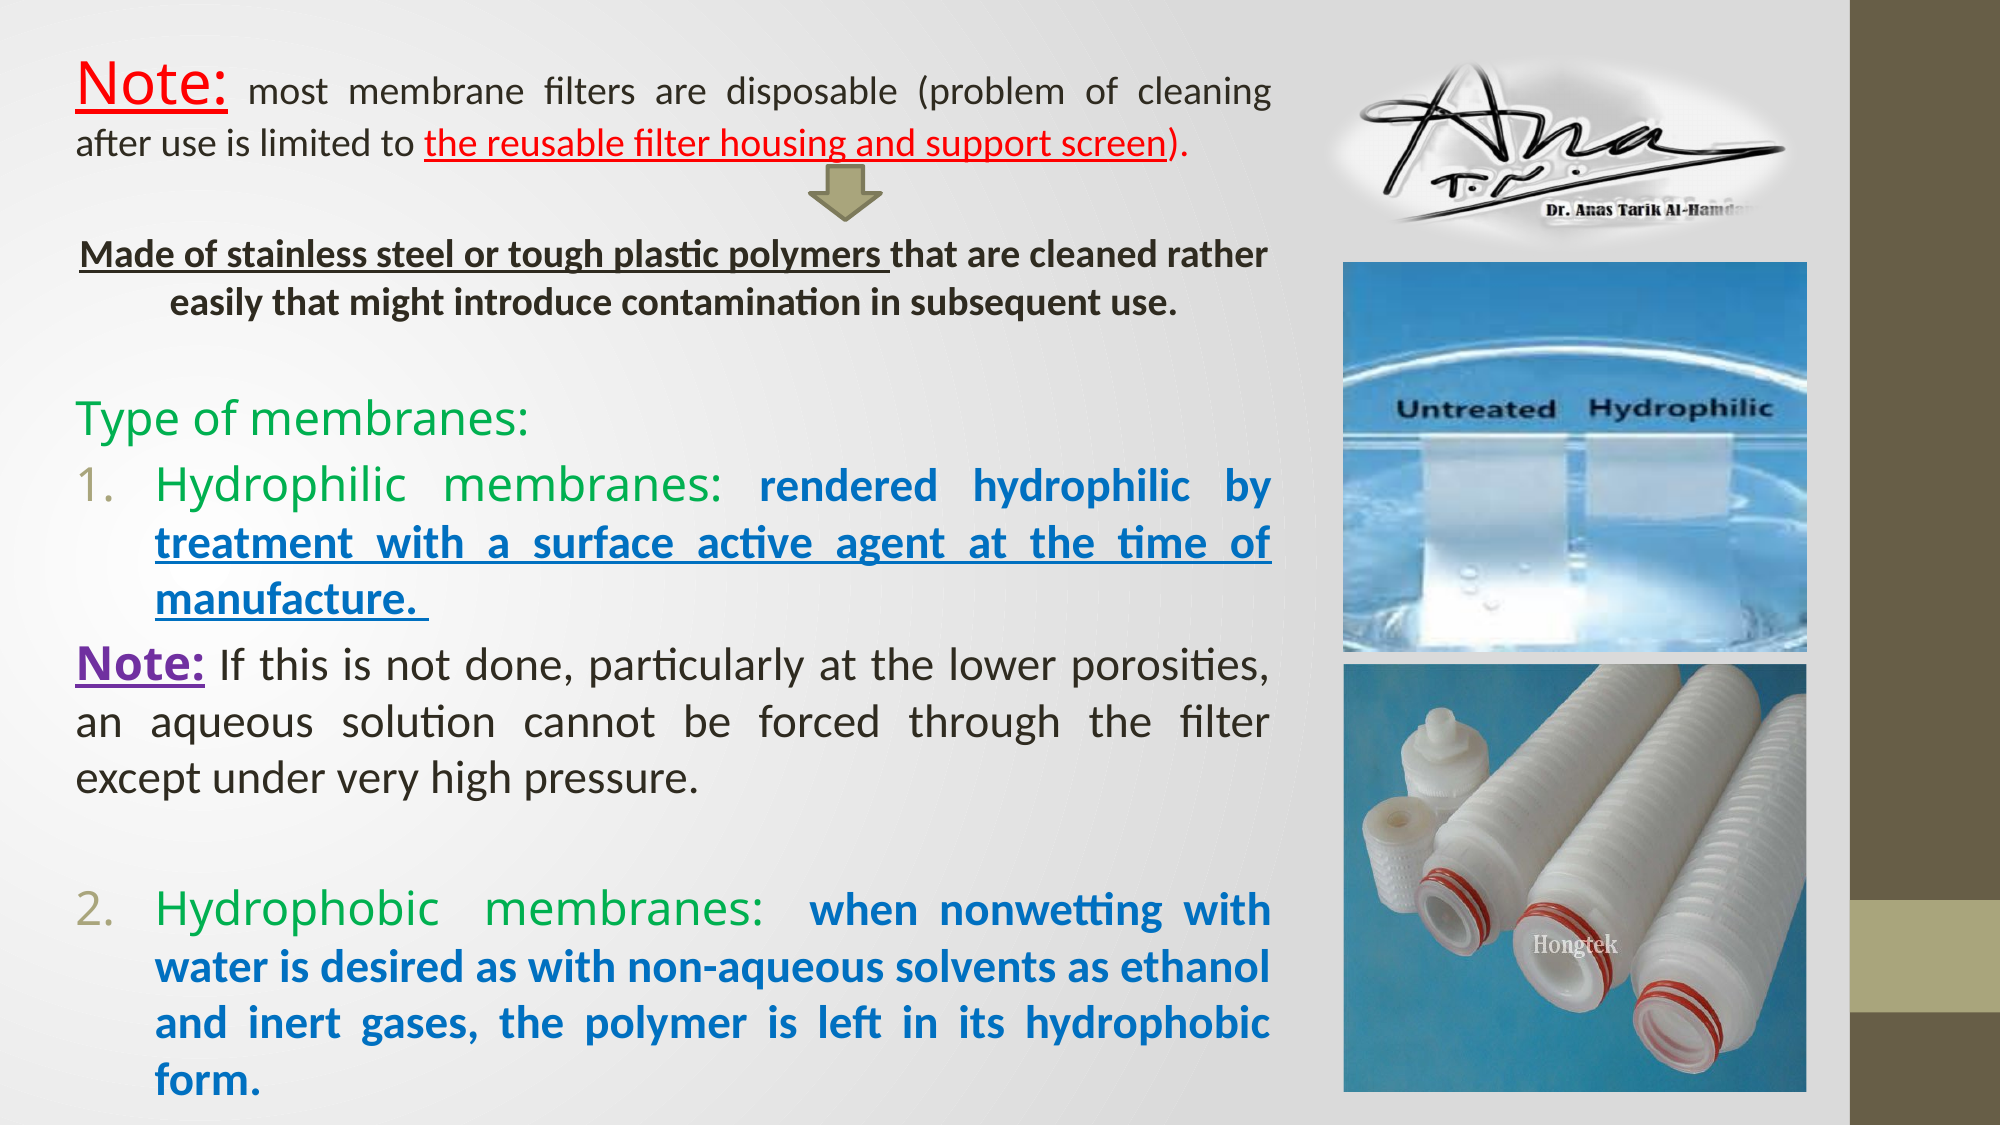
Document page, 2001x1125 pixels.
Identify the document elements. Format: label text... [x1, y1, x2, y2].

text_box [807, 164, 883, 222]
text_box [1311, 49, 1807, 1092]
list Note: most membrane filters are disposable (problem of cleaning after use is limited to the reusable filter housing and support screen). Made of stainless steel or tough plastic polymers that are cleaned rather easily that might introduce contamination in subsequent use. Type of membranes: Hydrophilic membranes: rendered hydrophilic by treatment with a surface active agent at the time of manufacture. Note: If this is not done, particularly at the lower porosities, an aqueous solution cannot be forced through the filter except under very high pressure. Hydrophobic membranes: when nonwetting with water is desired as with non-aqueous solvents as ethanol and inert gases, the polymer is left in its hydrophobic form. [60, 37, 1288, 1113]
